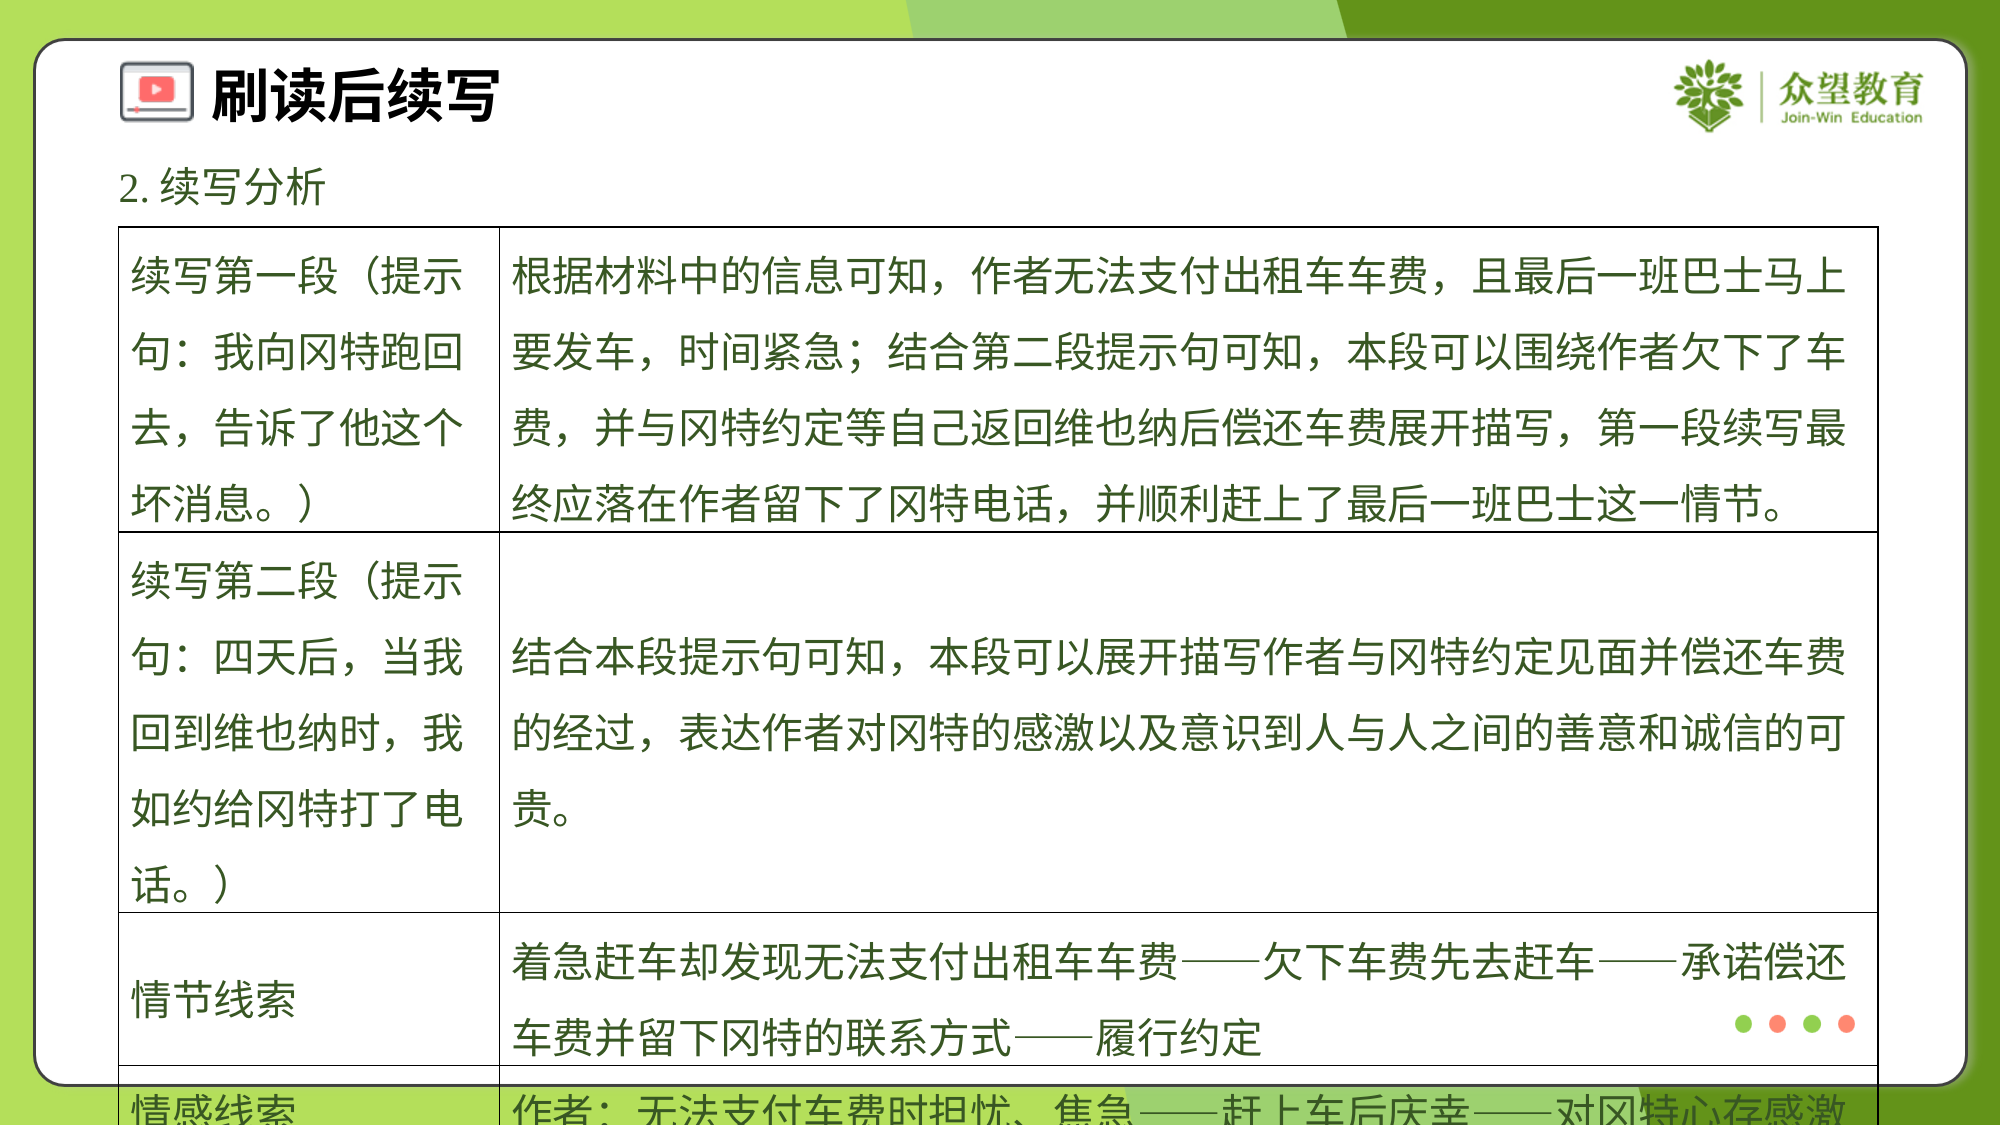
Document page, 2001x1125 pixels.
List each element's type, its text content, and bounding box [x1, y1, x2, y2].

table_cell 作者：无法支付车费时担忧、焦急——赶上车后庆幸——对冈特心存感激 [500, 1066, 1877, 1125]
table_cell 情节线索 [119, 913, 499, 1065]
table_cell 着急赶车却发现无法支付出租车车费——欠下车费先去赶车——承诺偿还车费并留下冈特的联系方式——履行约定 [500, 913, 1877, 1065]
table_cell 情感线索 [119, 1066, 499, 1125]
table_cell 结合本段提示句可知，本段可以展开描写作者与冈特约定见面并偿还车费的经过，表达作者对冈特的感激以及意识到人与人之间的善意和诚信的可贵。 [500, 533, 1877, 912]
table_header 续写第一段（提示句：我向冈特跑回去，告诉了他这个坏消息。） [119, 228, 499, 531]
table_header 根据材料中的信息可知，作者无法支付出租车车费，且最后一班巴士马上要发车，时间紧急；结合第二段提示句可知，本段可以围绕作者欠下了车费，并与冈特约定等自己返回维也纳后偿还车费展开描写，第一段续写最终应落在作者留下了冈特电话，并顺利赶上了最后一班巴士这一情节。 [500, 228, 1877, 531]
picture [0, 0, 2000, 1125]
text_box 2.续写分析 [118, 147, 1883, 206]
table_cell 续写第二段（提示句：四天后，当我回到维也纳时，我如约给冈特打了电话。） [119, 533, 499, 912]
